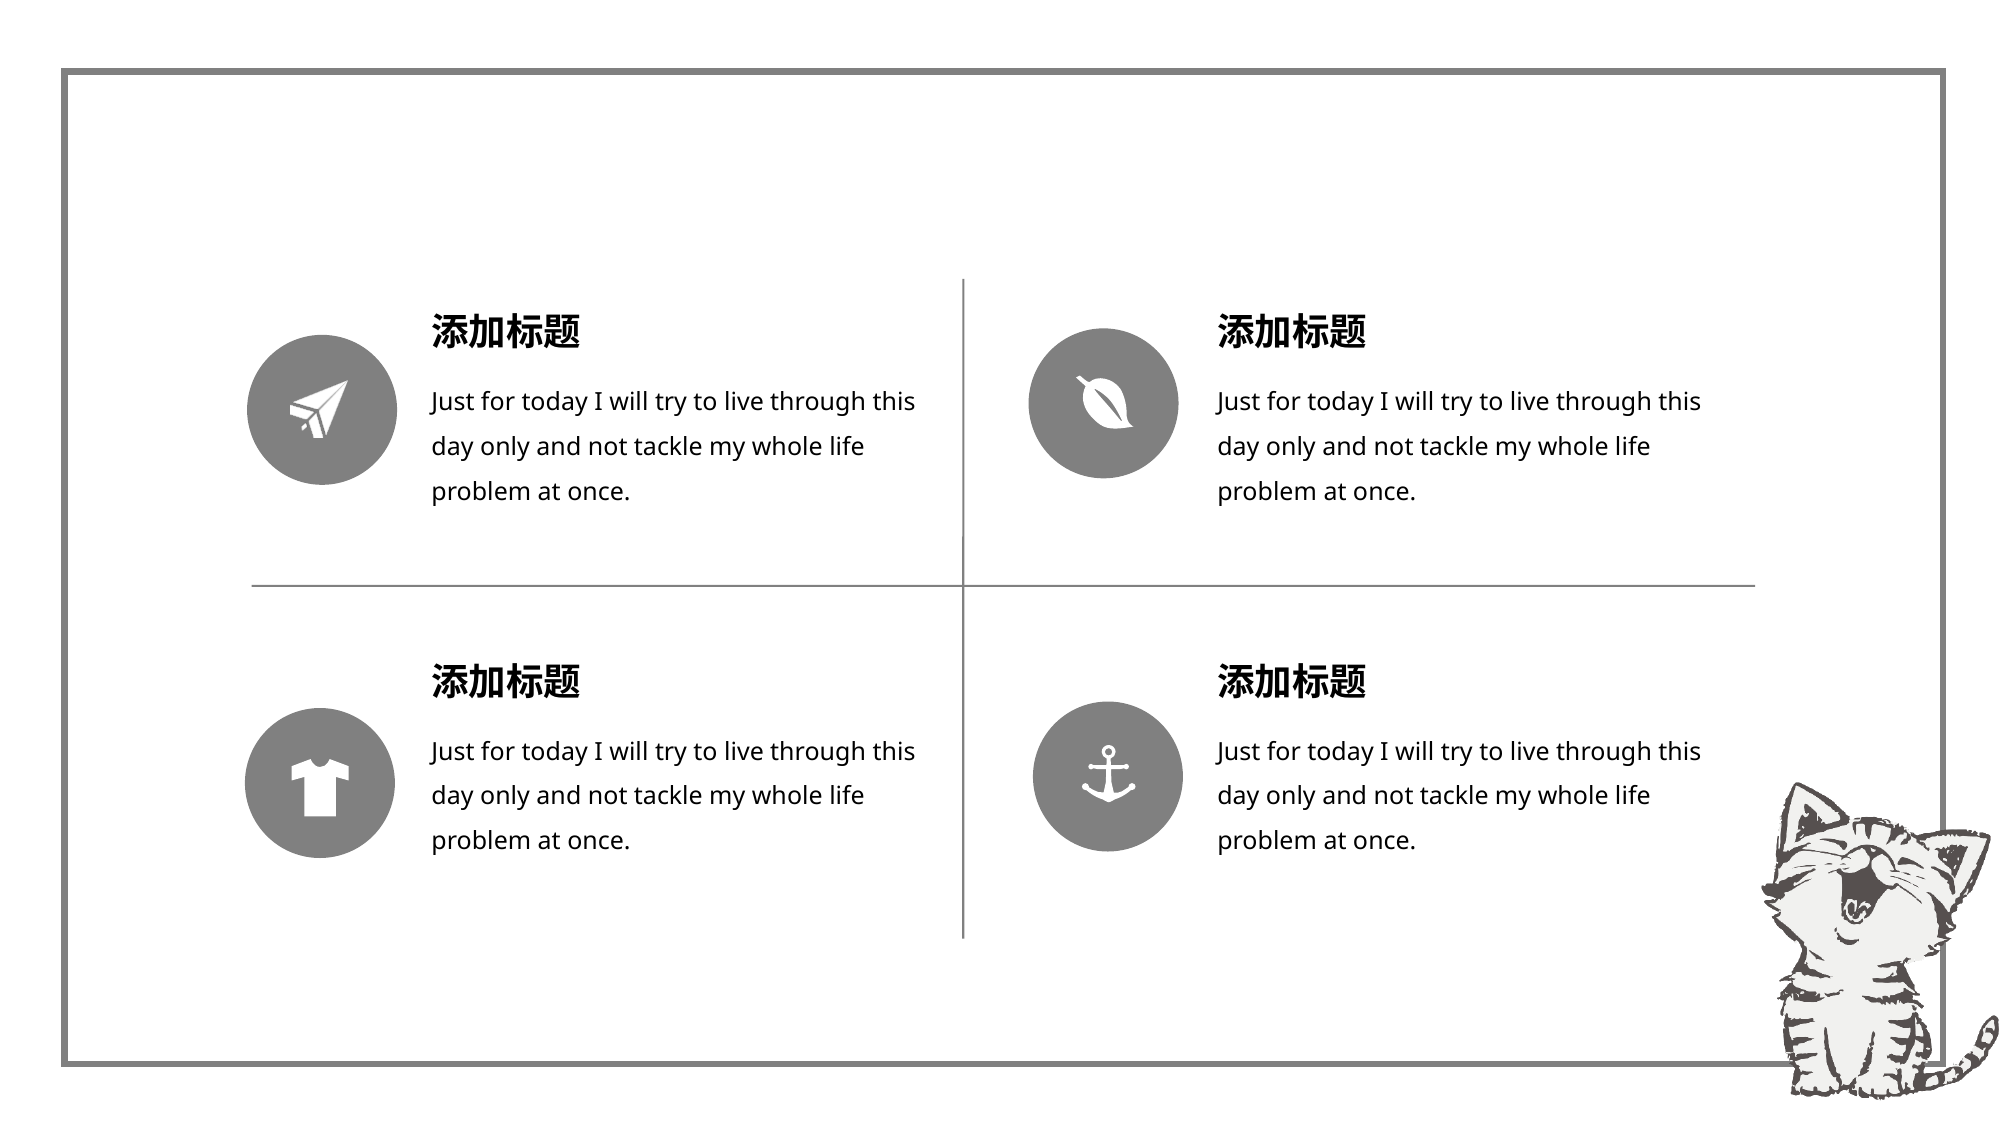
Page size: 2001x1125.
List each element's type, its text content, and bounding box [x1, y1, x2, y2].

text_box [247, 334, 398, 485]
text_box [1032, 701, 1183, 852]
text_box Just for today I will try to live through this day only and not tackle my whole life problem at once. [431, 720, 945, 855]
text_box [244, 708, 395, 859]
text_box 添加标题 [1217, 308, 1635, 354]
text_box 添加标题 [1217, 657, 1631, 703]
text_box 添加标题 [431, 657, 897, 703]
text_box [64, 70, 1944, 1065]
text_box [291, 759, 349, 817]
picture [290, 380, 348, 438]
text_box [1081, 744, 1136, 803]
text_box [1075, 375, 1134, 429]
picture [1673, 733, 2000, 1125]
text_box 添加标题 [431, 308, 897, 354]
text_box Just for today I will try to live through this day only and not tackle my whole life problem at once. [1217, 720, 1731, 855]
text_box [1028, 328, 1179, 479]
text_box Just for today I will try to live through this day only and not tackle my whole life problem at once. [1217, 370, 1731, 506]
text_box Just for today I will try to live through this day only and not tackle my whole life problem at once. [431, 370, 945, 506]
